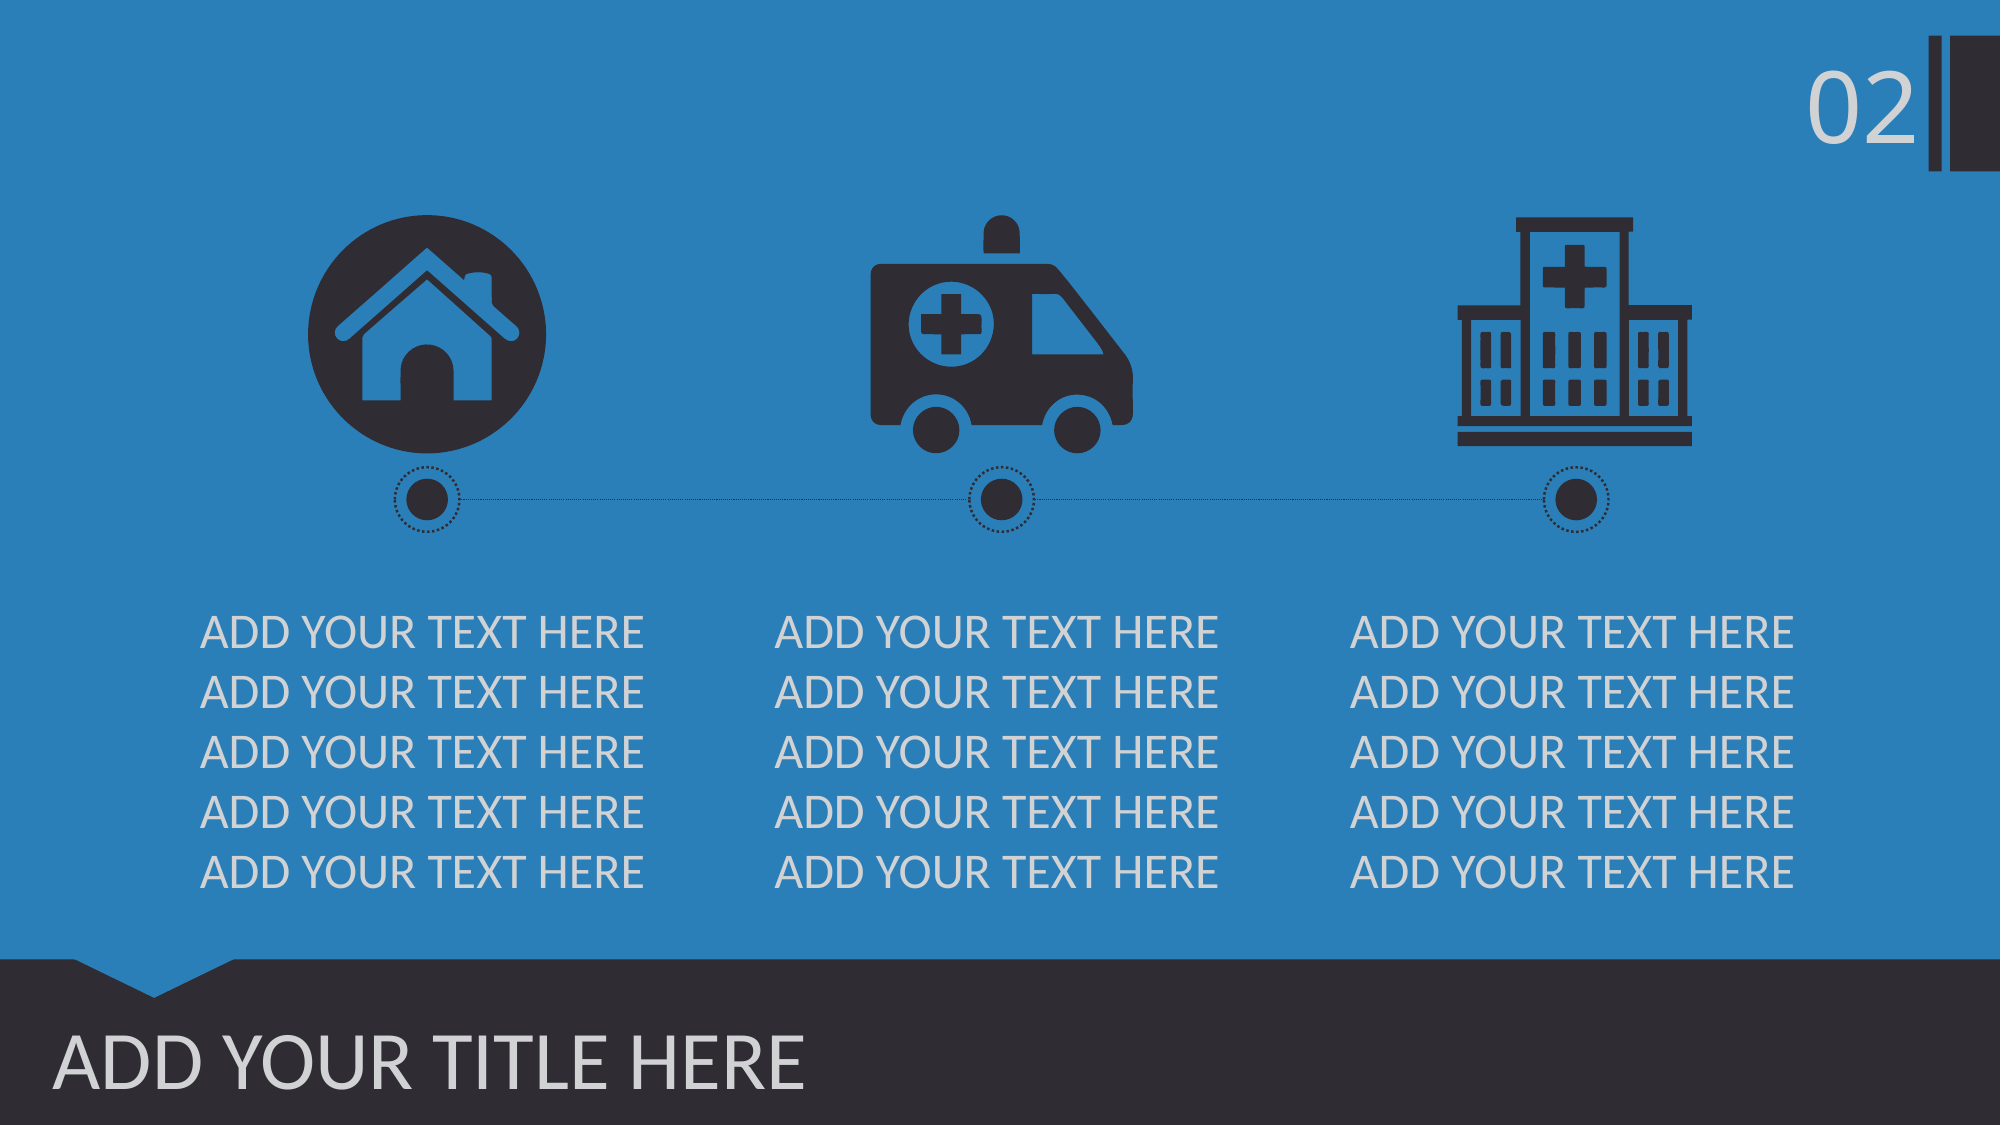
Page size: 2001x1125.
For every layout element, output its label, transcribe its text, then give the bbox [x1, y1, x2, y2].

text_box ADD YOUR TEXT HERE ADD YOUR TEXT HERE ADD YOUR TEXT HERE ADD YOUR TEXT HERE ADD YOUR TEXT HERE [185, 590, 685, 925]
text_box [1949, 35, 2000, 172]
text_box [308, 215, 547, 454]
text_box ADD YOUR TEXT HERE ADD YOUR TEXT HERE ADD YOUR TEXT HERE ADD YOUR TEXT HERE ADD YOUR TEXT HERE [1335, 590, 1835, 925]
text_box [1457, 217, 1692, 447]
text_box 02 [1790, 36, 1946, 172]
picture [393, 465, 461, 533]
text_box ADD YOUR TEXT HERE ADD YOUR TEXT HERE ADD YOUR TEXT HERE ADD YOUR TEXT HERE ADD YOUR TEXT HERE [759, 590, 1259, 925]
picture [968, 465, 1036, 533]
picture [1542, 465, 1610, 534]
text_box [870, 215, 1134, 454]
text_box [0, 925, 2000, 1125]
